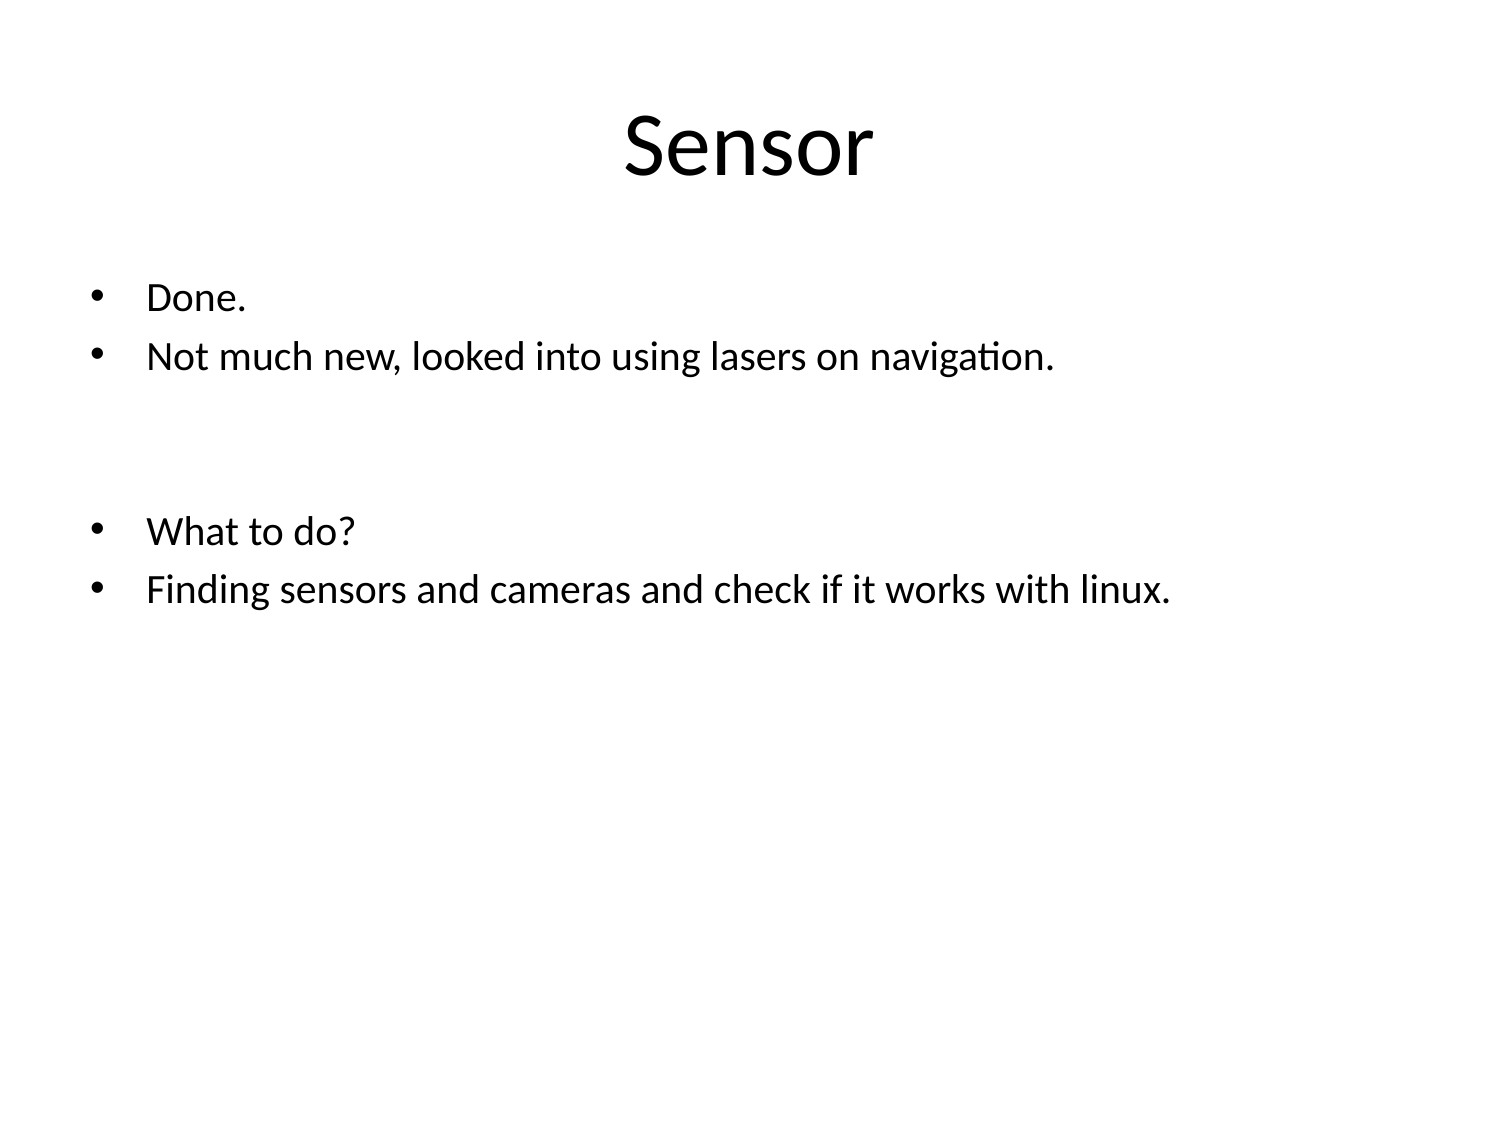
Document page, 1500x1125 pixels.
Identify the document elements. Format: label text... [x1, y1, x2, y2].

title Sensor [75, 45, 1425, 233]
list Done. Not much new, looked into using lasers on navigation. What to do? Finding sensors and cameras and check if it works with linux. [75, 262, 1425, 1005]
